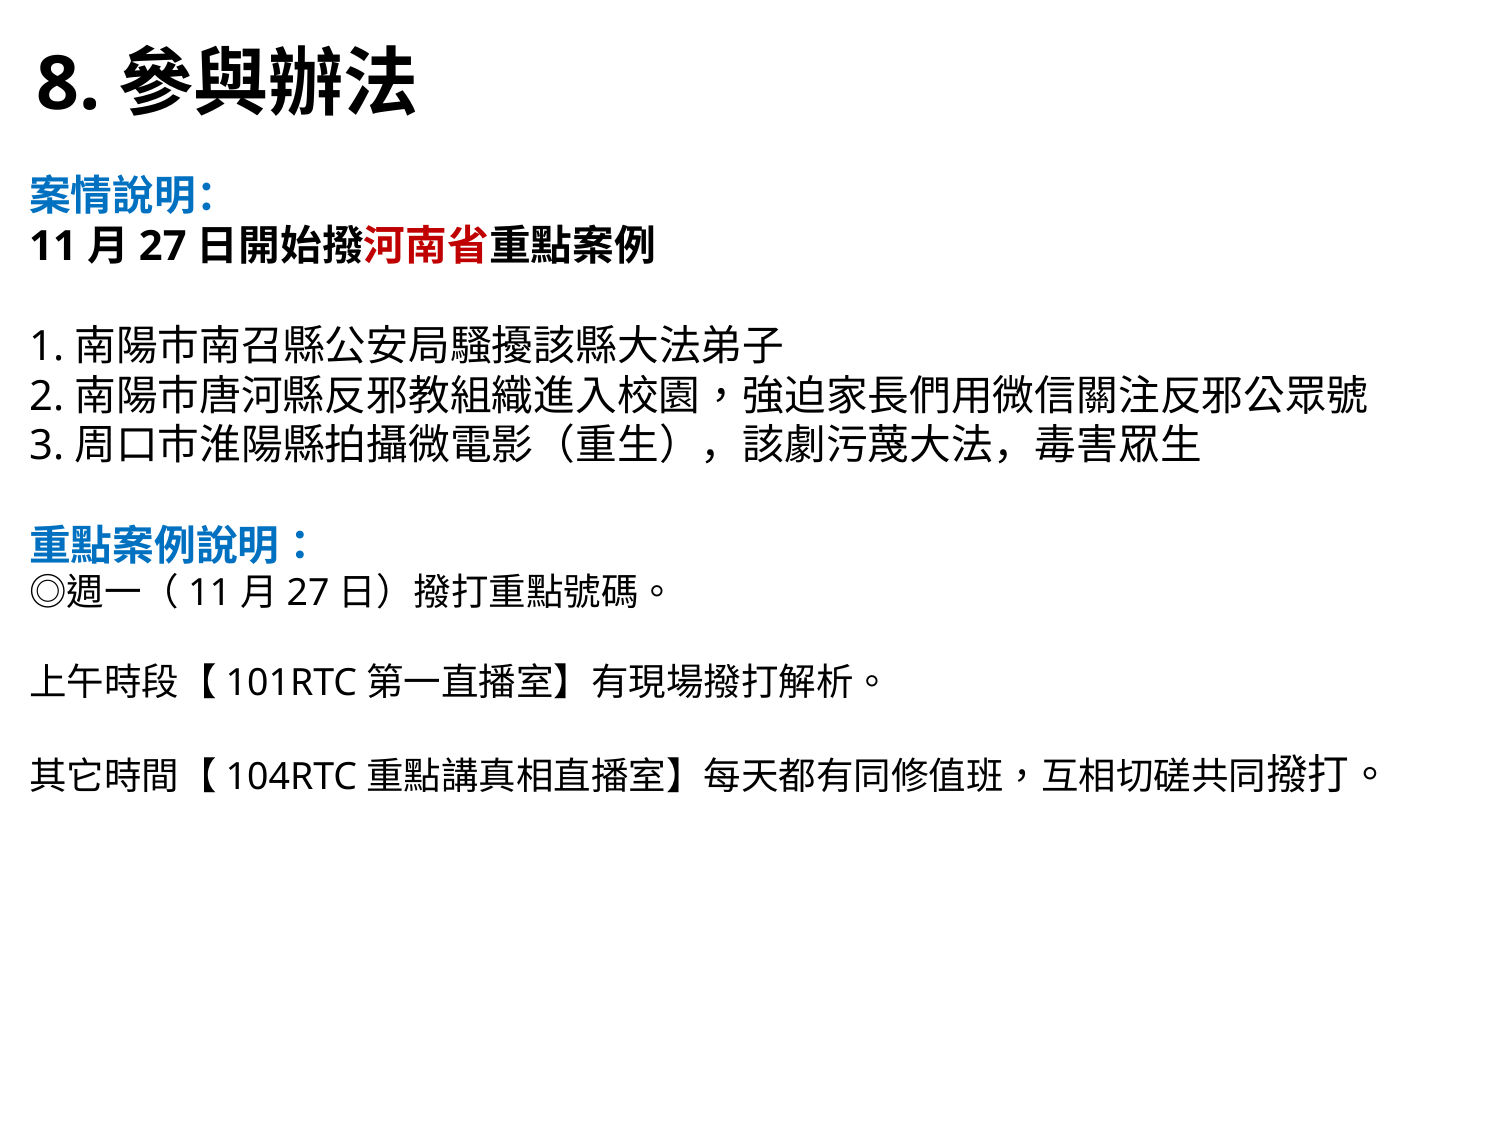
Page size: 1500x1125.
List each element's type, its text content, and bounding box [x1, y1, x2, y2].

text_box 案情說明： 11月27日開始撥河南省重點案例 1.南陽市南召縣公安局騷擾該縣大法弟子 2.南陽市唐河縣反邪教組織進入校園，強迫家長們用微信關注反邪公眾號 3.周口市淮陽縣拍攝微電影（重生），該劇污蔑大法，毒害眾生 重點案例說明： ◎週一（11月27日）撥打重點號碼。 上午時段【101RTC第一直播室】有現場撥打解析。 其它時間【104RTC重點講真相直播室】每天都有同修值班，互相切磋共同撥打。 [14, 160, 1497, 806]
text_box 8.參與辦法 [21, 27, 434, 132]
